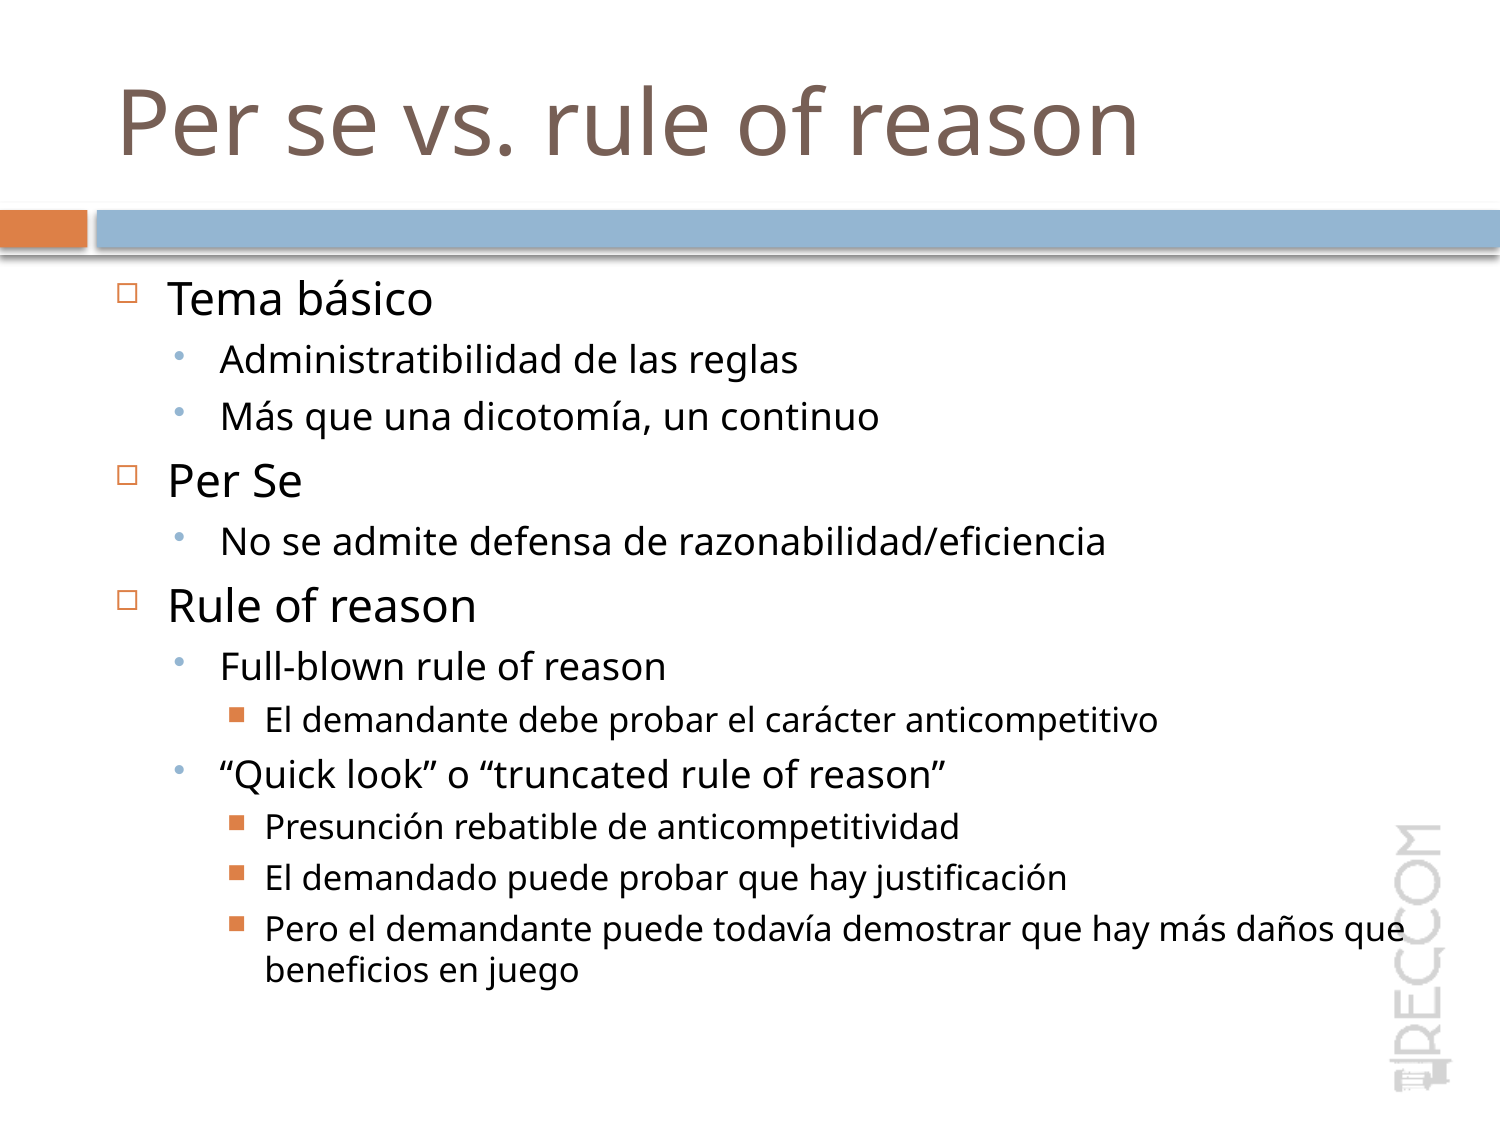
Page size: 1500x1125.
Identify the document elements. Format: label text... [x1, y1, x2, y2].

title Per se vs. rule of reason [100, 37, 1438, 200]
list Tema básico Administratibilidad de las reglas Más que una dicotomía, un continuo Per Se No se admite defensa de razonabilidad/eficiencia Rule of reason Full-blown rule of reason El demandante debe probar el carácter anticompetitivo “Quick look” o “truncated rule of reason” Presunción rebatible de anticompetitividad El demandado puede probar que hay justificación Pero el demandante puede todavía demostrar que hay más daños que beneficios en juego [100, 262, 1438, 1000]
